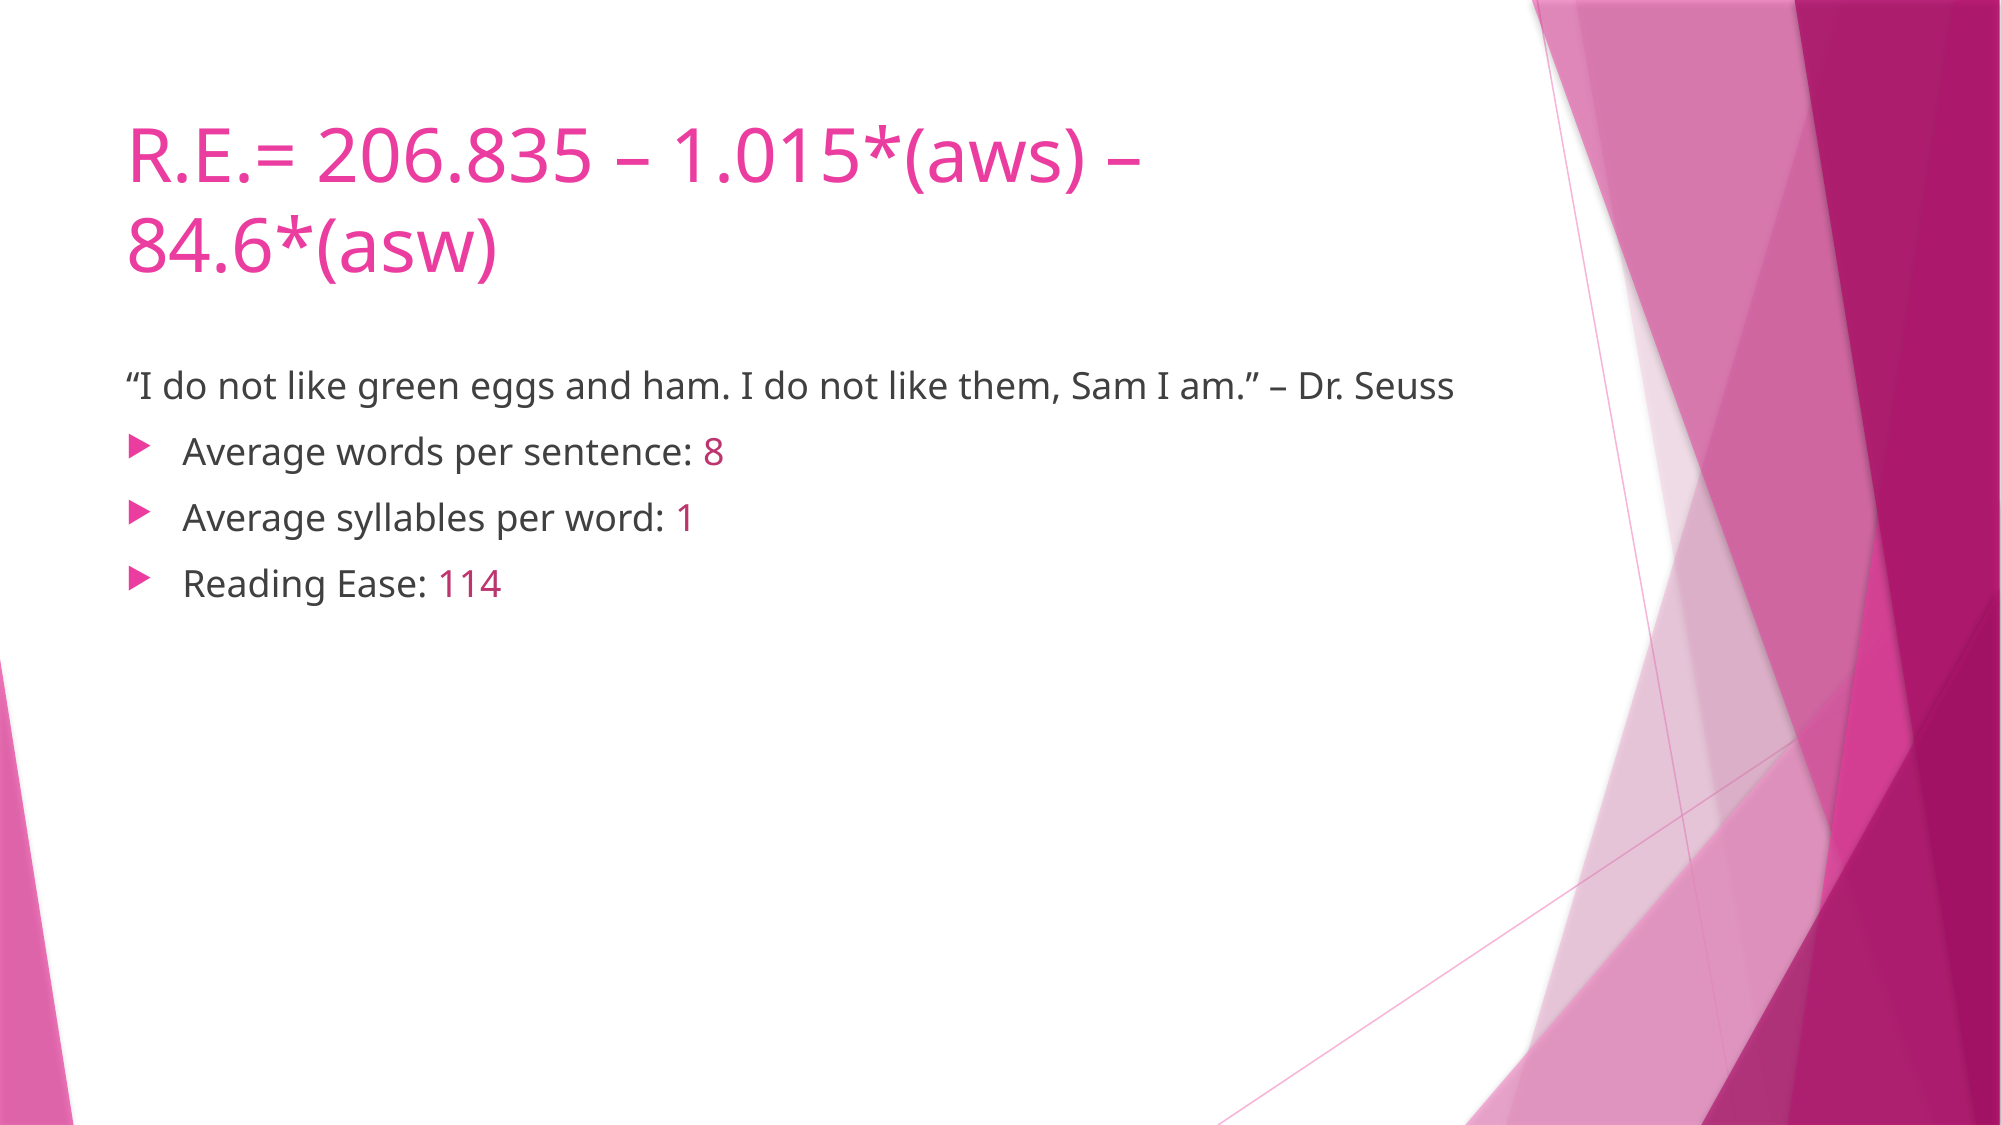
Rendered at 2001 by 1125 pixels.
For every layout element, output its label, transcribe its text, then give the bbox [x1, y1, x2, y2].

title R.E.= 206.835 – 1.015*(aws) – 84.6*(asw) [111, 99, 1522, 317]
list “I do not like green eggs and ham. I do not like them, Sam I am.” – Dr. Seuss Average words per sentence: 8 Average syllables per word: 1 Reading Ease: 114 [111, 354, 1522, 992]
